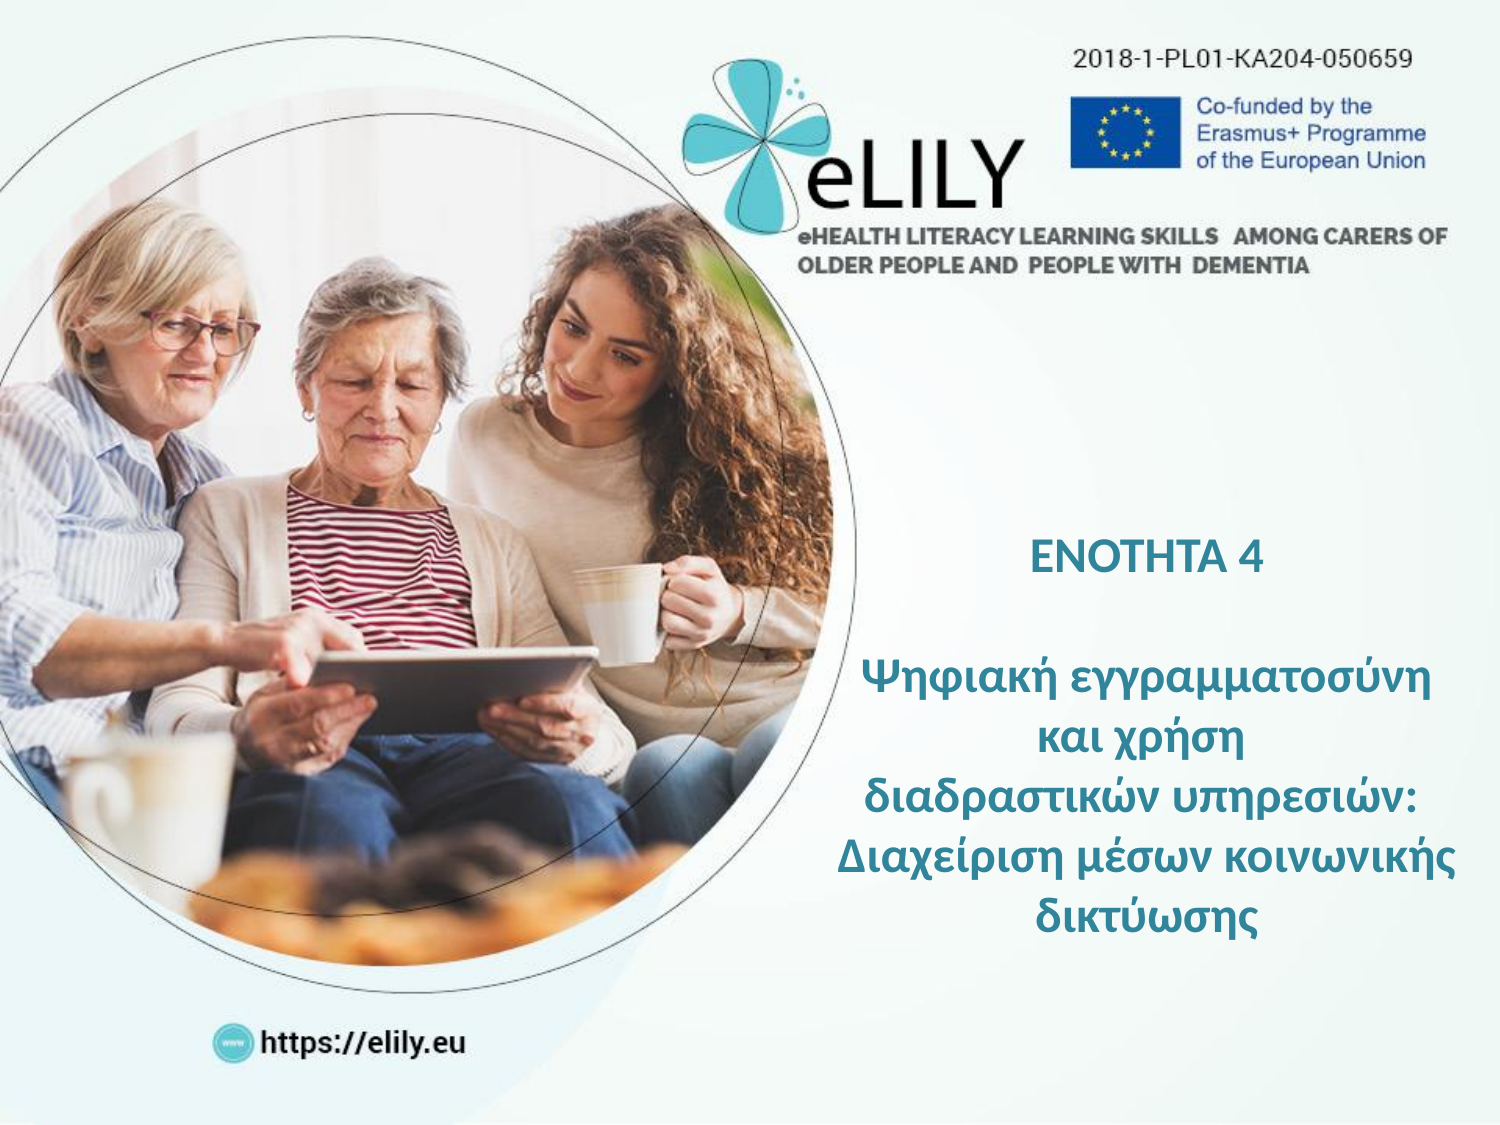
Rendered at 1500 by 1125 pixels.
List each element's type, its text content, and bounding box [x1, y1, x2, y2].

text_box ΕΝΟΤΗΤΑ 4 Ψηφιακή εγγραμματοσύνη και χρήση διαδραστικών υπηρεσιών: Διαχείριση μέσων κοινωνικής δικτύωσης [793, 515, 1500, 951]
picture [0, 0, 1500, 1125]
